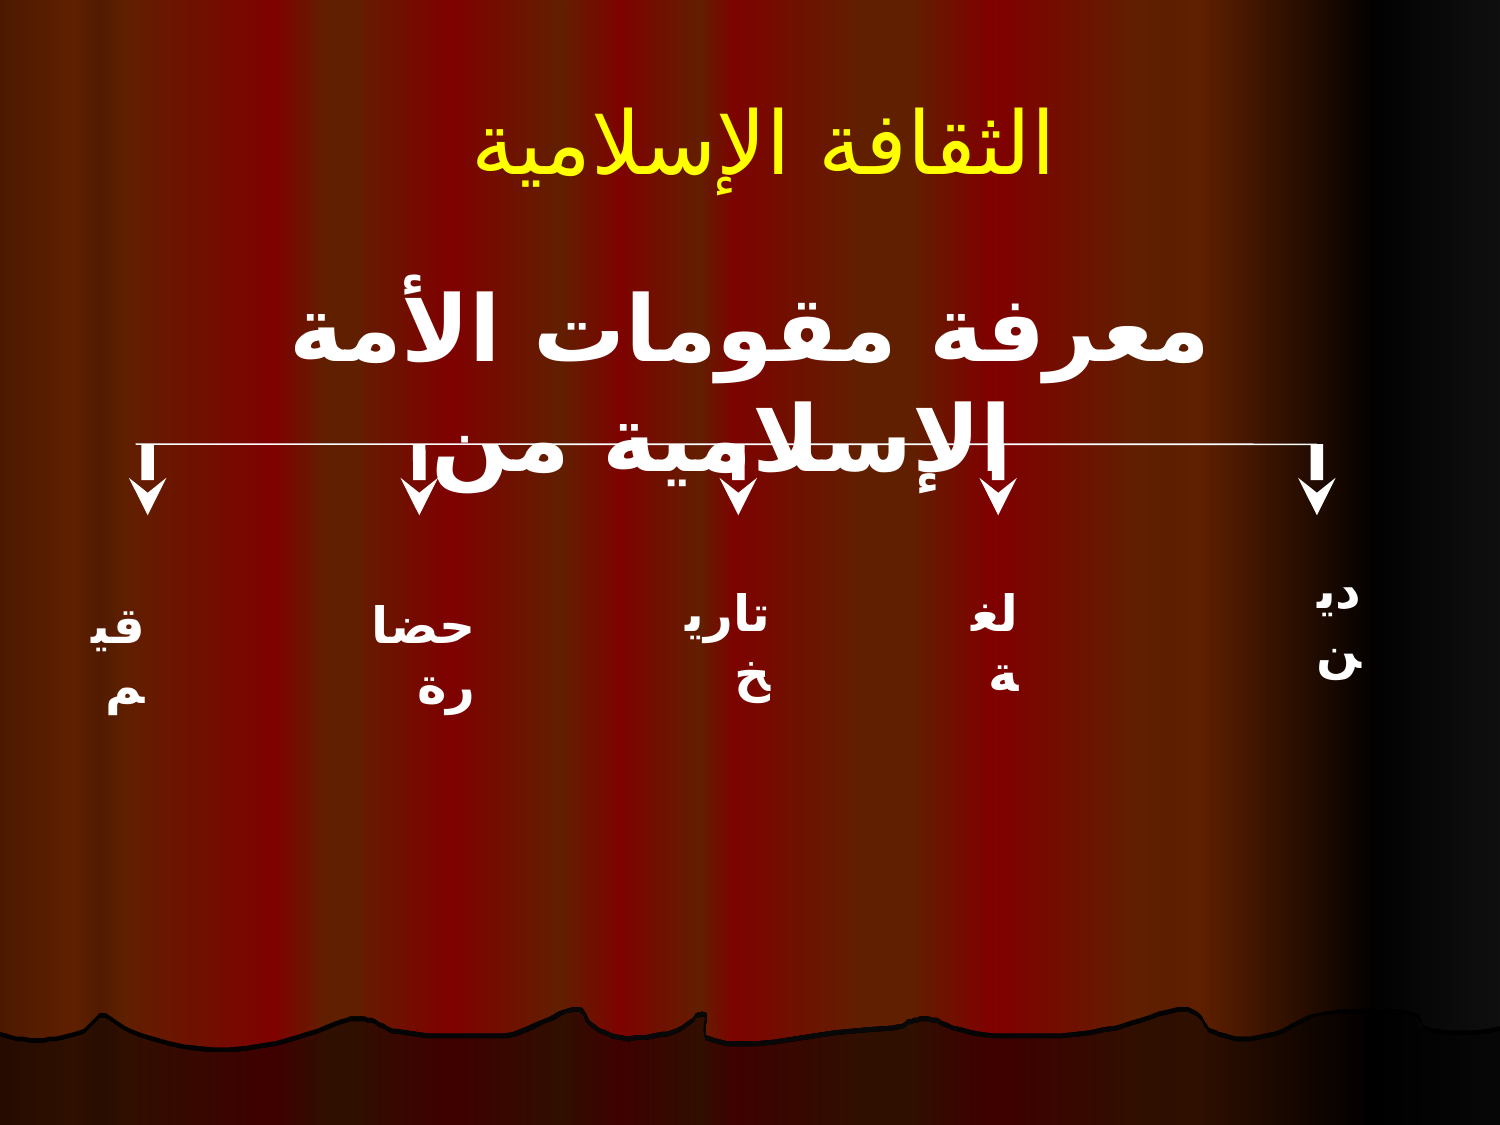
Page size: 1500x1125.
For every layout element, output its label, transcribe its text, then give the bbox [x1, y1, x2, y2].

text_box تاريخ [655, 574, 786, 709]
text_box [1310, 502, 1324, 516]
text_box [141, 502, 154, 516]
text_box حضارة [336, 586, 491, 721]
text_box دين [1269, 550, 1377, 686]
text_box لغة [927, 574, 1034, 709]
text_box [413, 502, 426, 516]
text_box قيم [53, 586, 160, 721]
title الثقافة الإسلامية [74, 45, 1426, 233]
text_box [992, 502, 1005, 516]
text_box [732, 502, 745, 516]
list معرفة مقومات الأمة الإسلامية من [74, 262, 1426, 1006]
